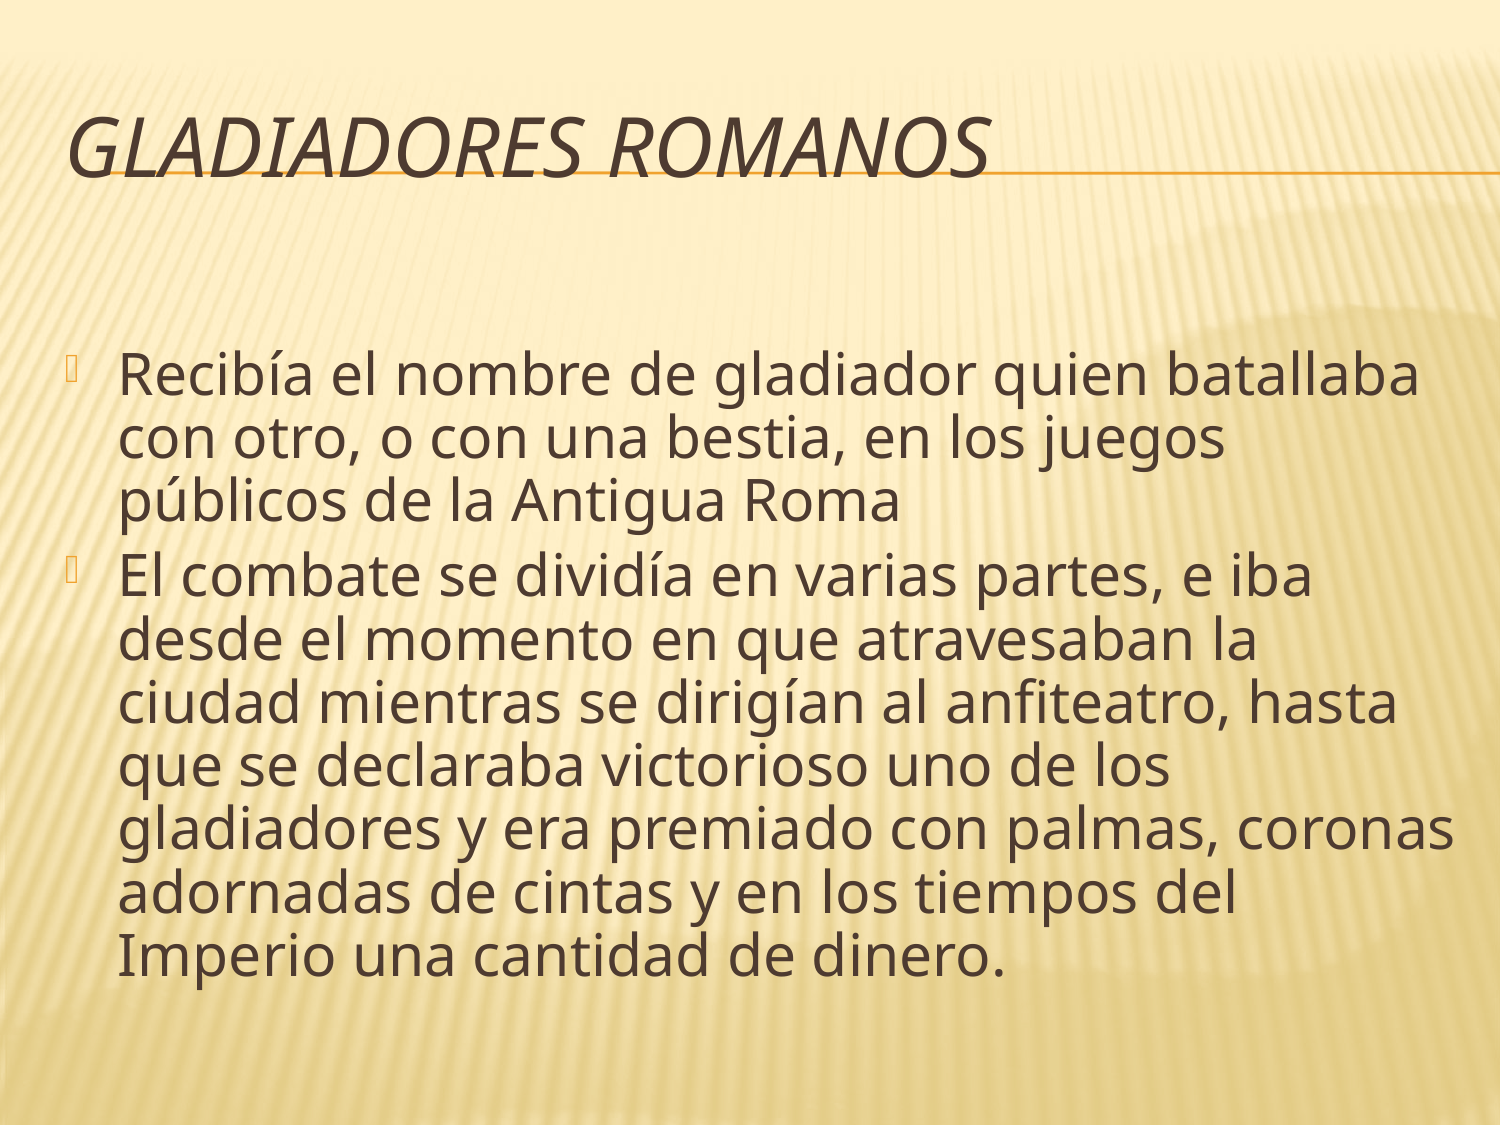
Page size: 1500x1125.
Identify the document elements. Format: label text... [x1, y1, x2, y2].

title Gladiadores Romanos [50, 75, 1475, 213]
list Recibía el nombre de gladiador quien batallaba con otro, o con una bestia, en los juegos públicos de la Antigua Roma El combate se dividía en varias partes, e iba desde el momento en que atravesaban la ciudad mientras se dirigían al anfiteatro, hasta que se declaraba victorioso uno de los gladiadores y era premiado con palmas, coronas adornadas de cintas y en los tiempos del Imperio una cantidad de dinero. [50, 254, 1475, 998]
